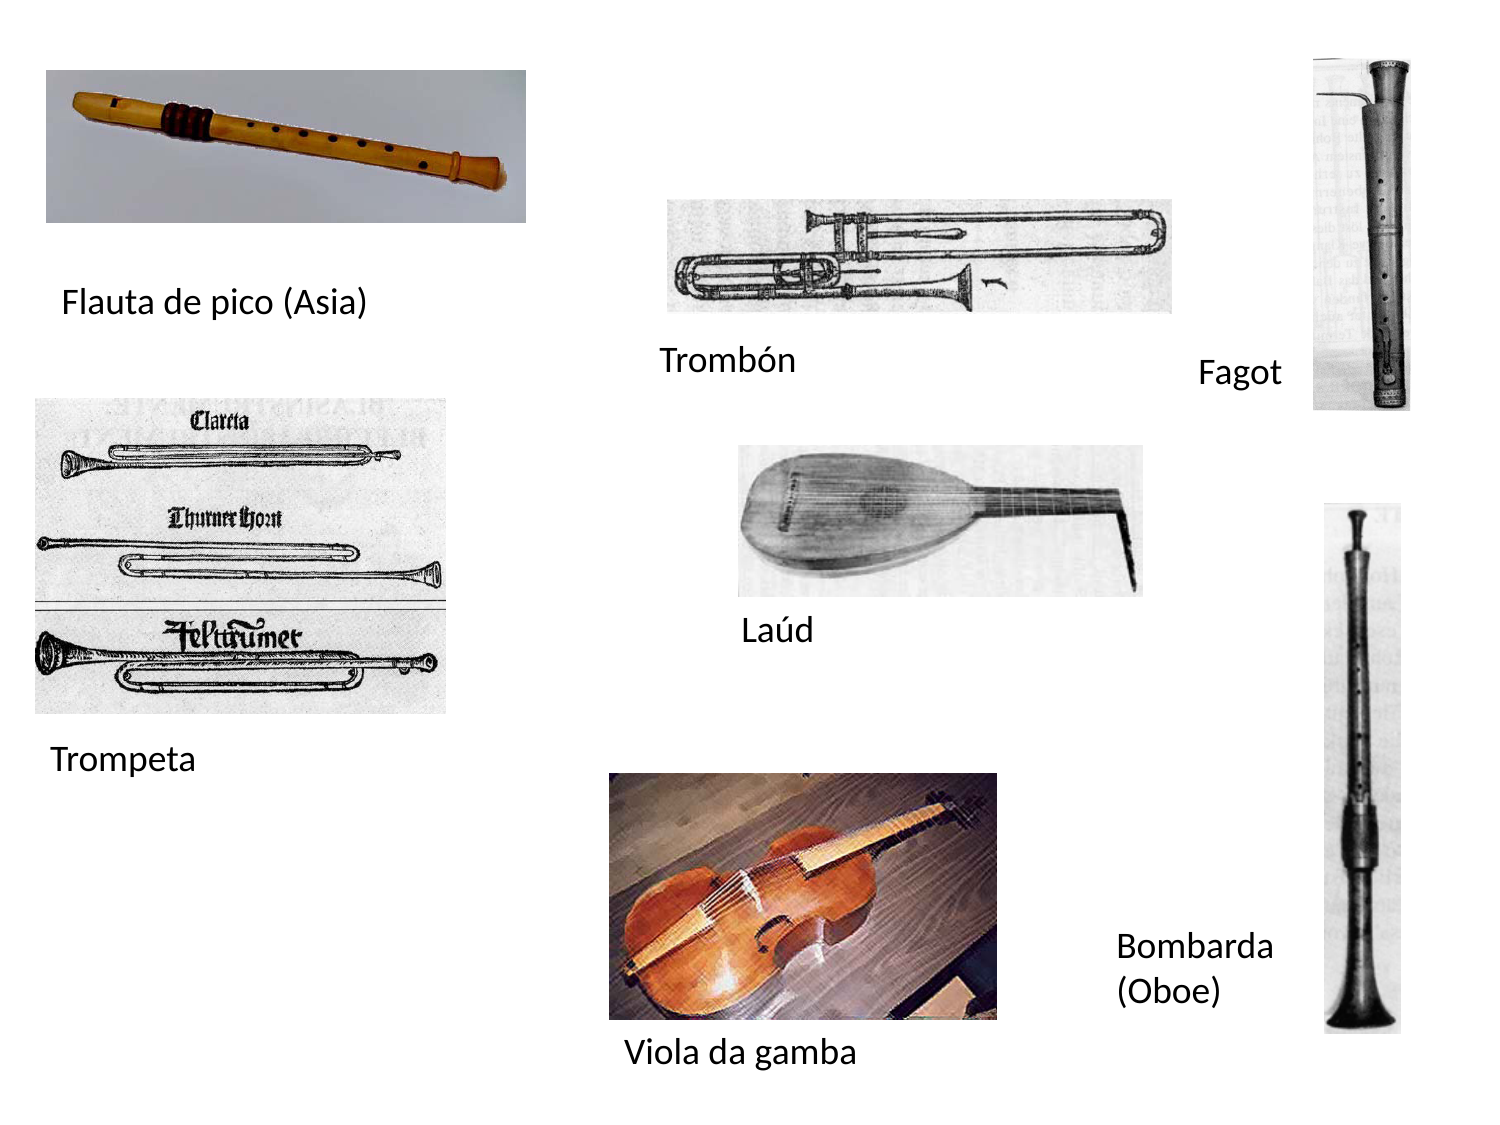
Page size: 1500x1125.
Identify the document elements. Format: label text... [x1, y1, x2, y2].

picture [667, 198, 1173, 314]
picture [738, 445, 1144, 597]
picture [1313, 58, 1411, 411]
text_box Laúd [726, 597, 1231, 658]
text_box Trompeta [35, 726, 539, 787]
text_box Viola da gamba [609, 1019, 1114, 1080]
text_box Bombarda (Oboe) [1101, 913, 1318, 1019]
picture [34, 398, 446, 714]
picture [46, 70, 526, 223]
text_box Fagot [1183, 339, 1307, 400]
text_box Flauta de pico (Asia) [46, 269, 551, 330]
picture [1323, 503, 1401, 1034]
picture [609, 773, 997, 1020]
text_box Trombón [644, 328, 1149, 388]
